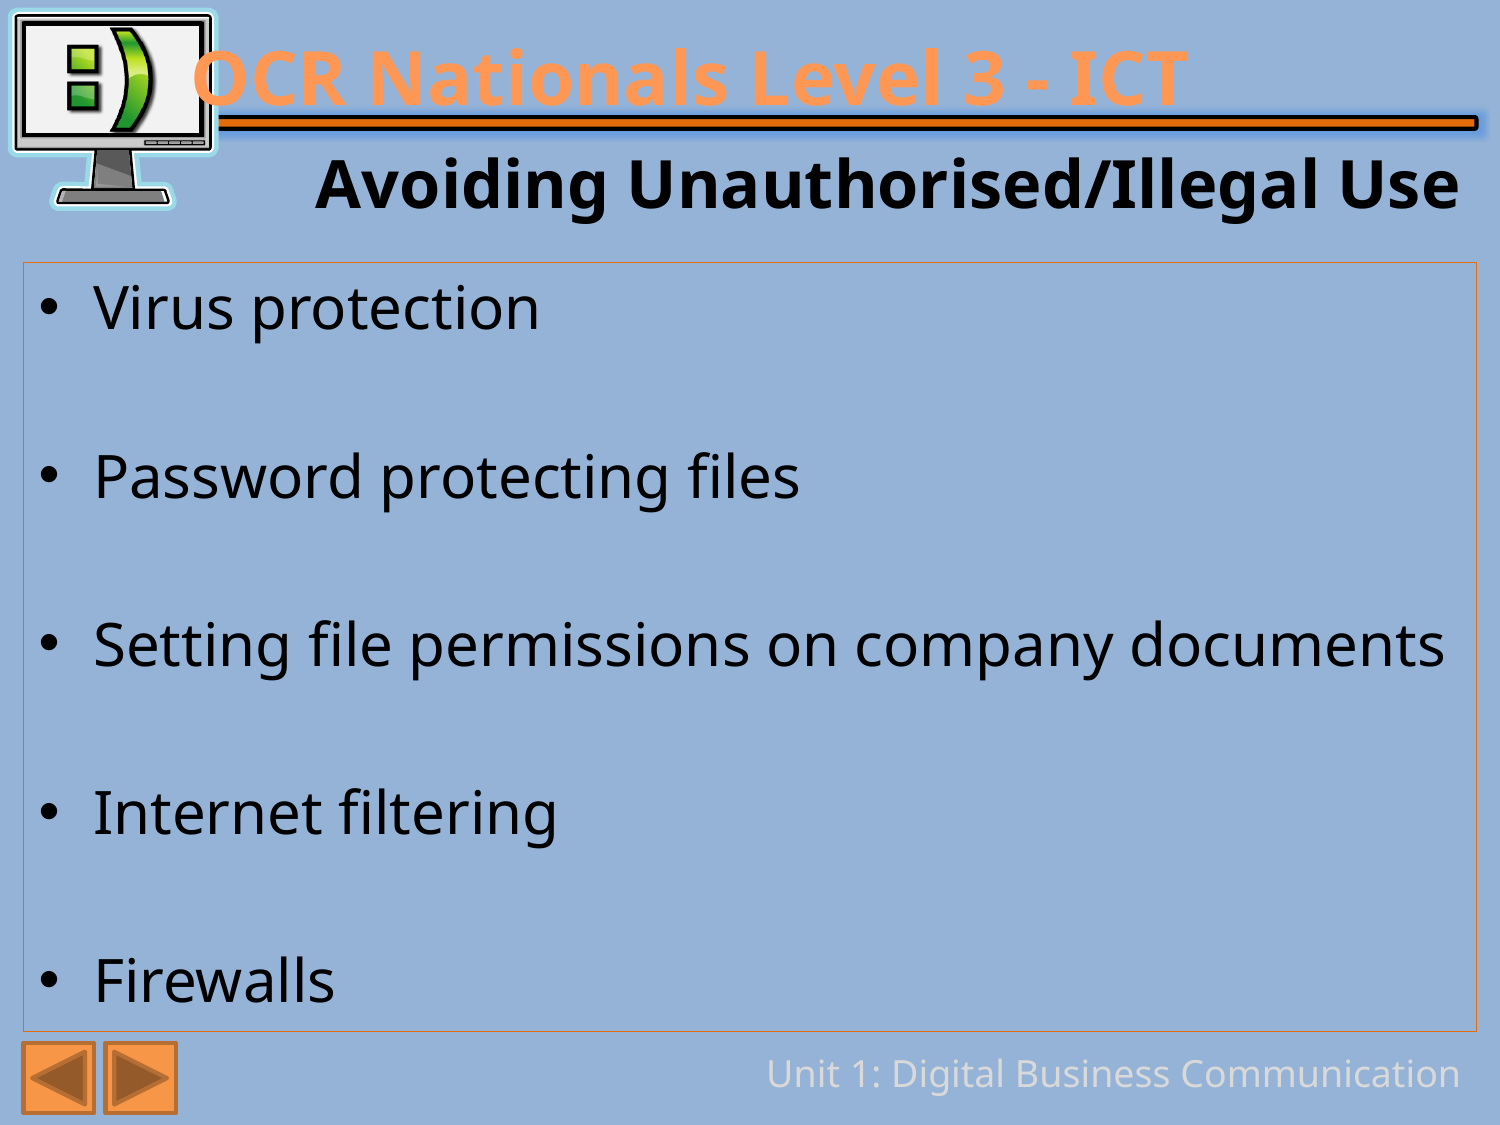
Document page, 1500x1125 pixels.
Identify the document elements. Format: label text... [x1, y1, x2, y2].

list Virus protection Password protecting files Setting file permissions on company documents Internet filtering Firewalls [23, 262, 1477, 1032]
picture [48, 21, 172, 139]
title Avoiding Unauthorised/Illegal Use [187, 117, 1477, 247]
